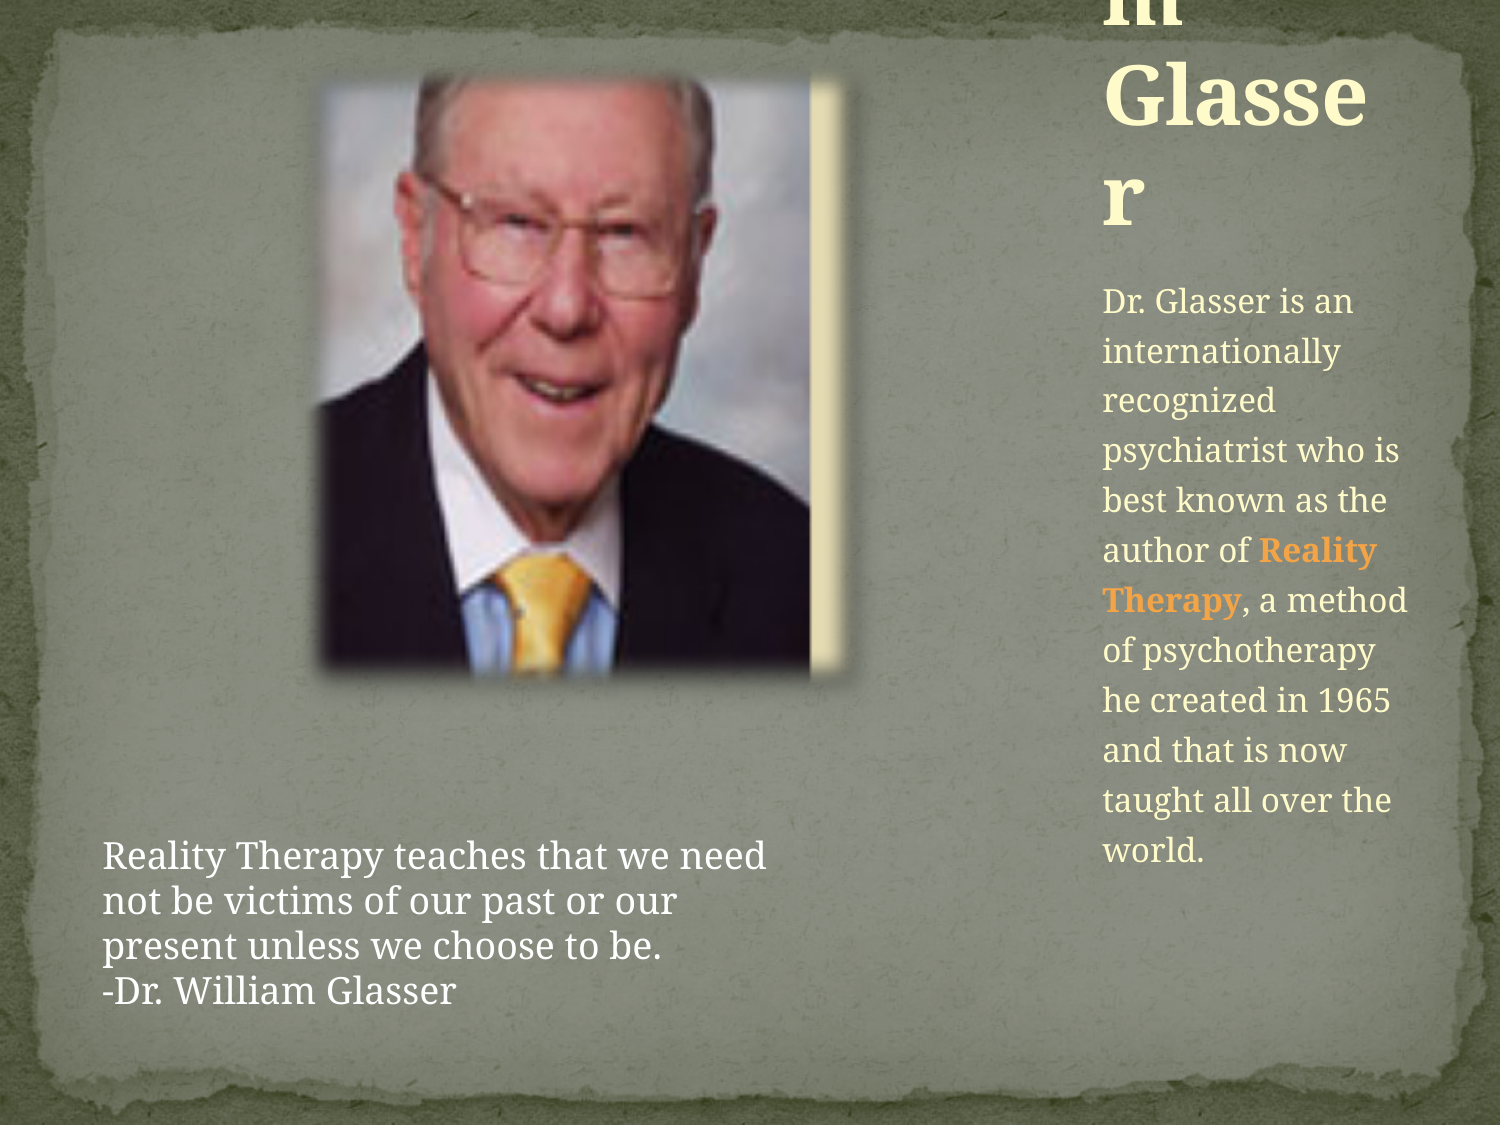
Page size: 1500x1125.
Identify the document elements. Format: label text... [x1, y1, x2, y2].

title William Glasser [1087, 74, 1425, 250]
list Dr. Glasser is an internationally recognized psychiatrist who is best known as the author of Reality Therapy, a method of psychotherapy he created in 1965 and that is now taught all over the world. [1087, 262, 1425, 988]
picture [301, 64, 861, 688]
text_box Reality Therapy teaches that we need not be victims of our past or our present unless we choose to be. -Dr. William Glasser [87, 824, 825, 1020]
